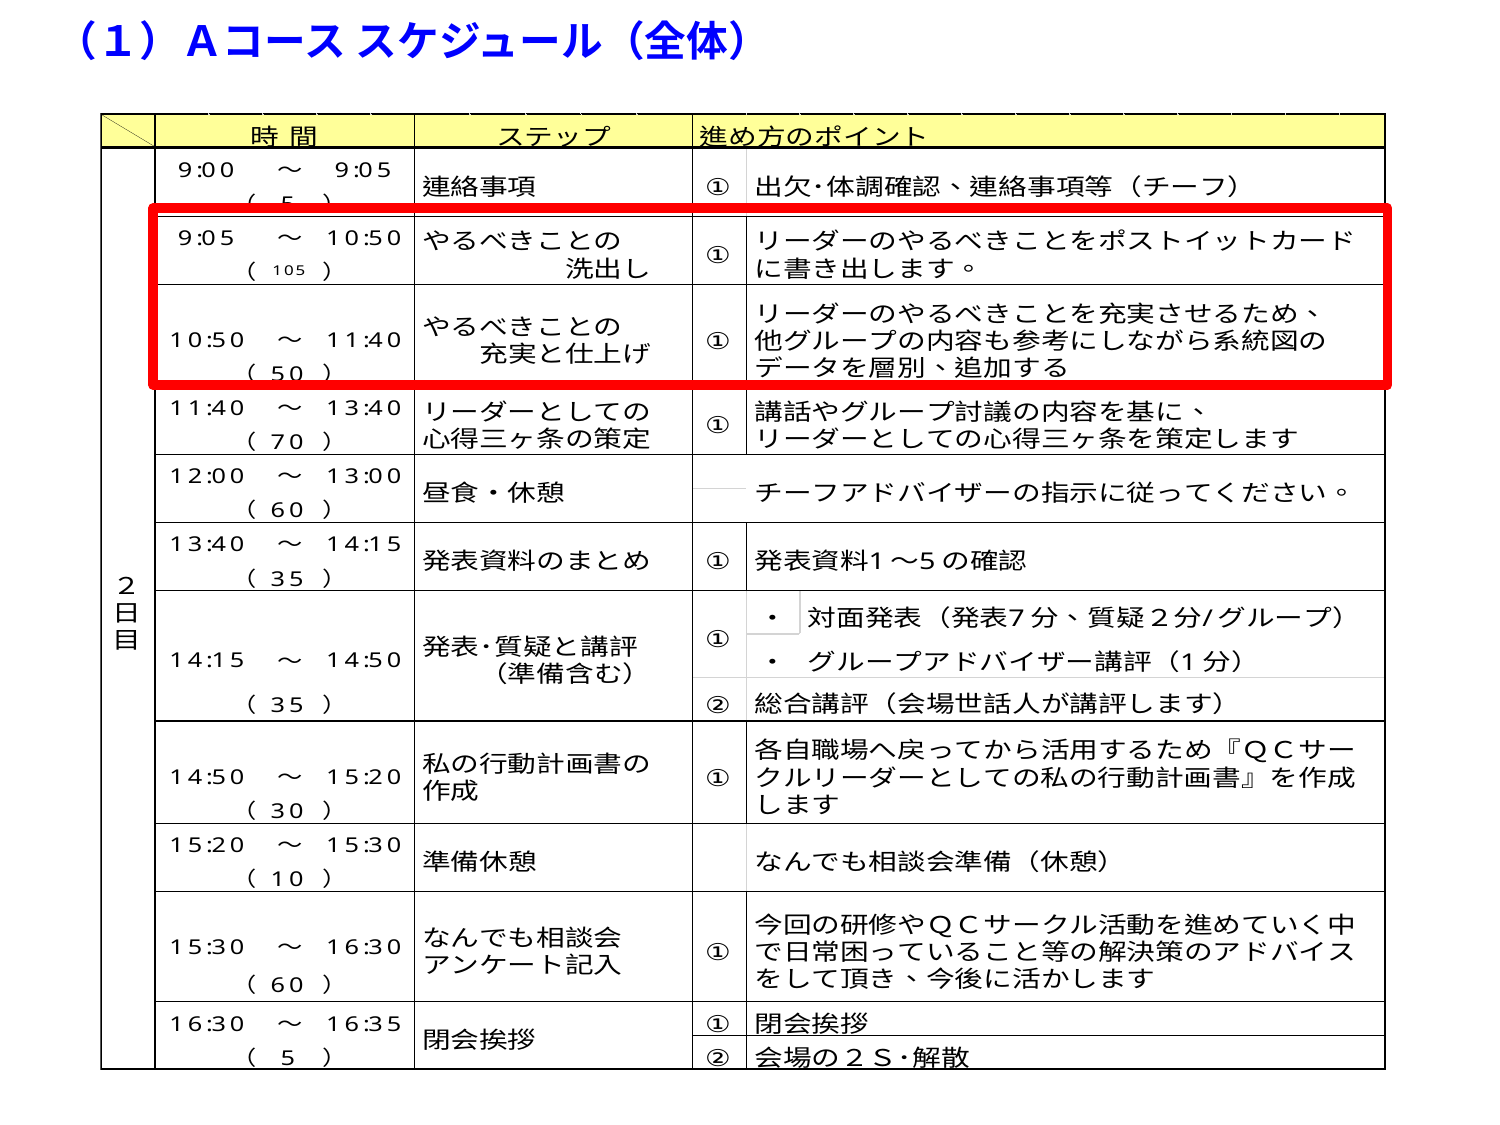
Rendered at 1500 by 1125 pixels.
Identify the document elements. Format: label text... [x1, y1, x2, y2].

picture [100, 113, 1388, 1071]
text_box （１）Ａコース スケジュール（全体） [41, 7, 1022, 73]
